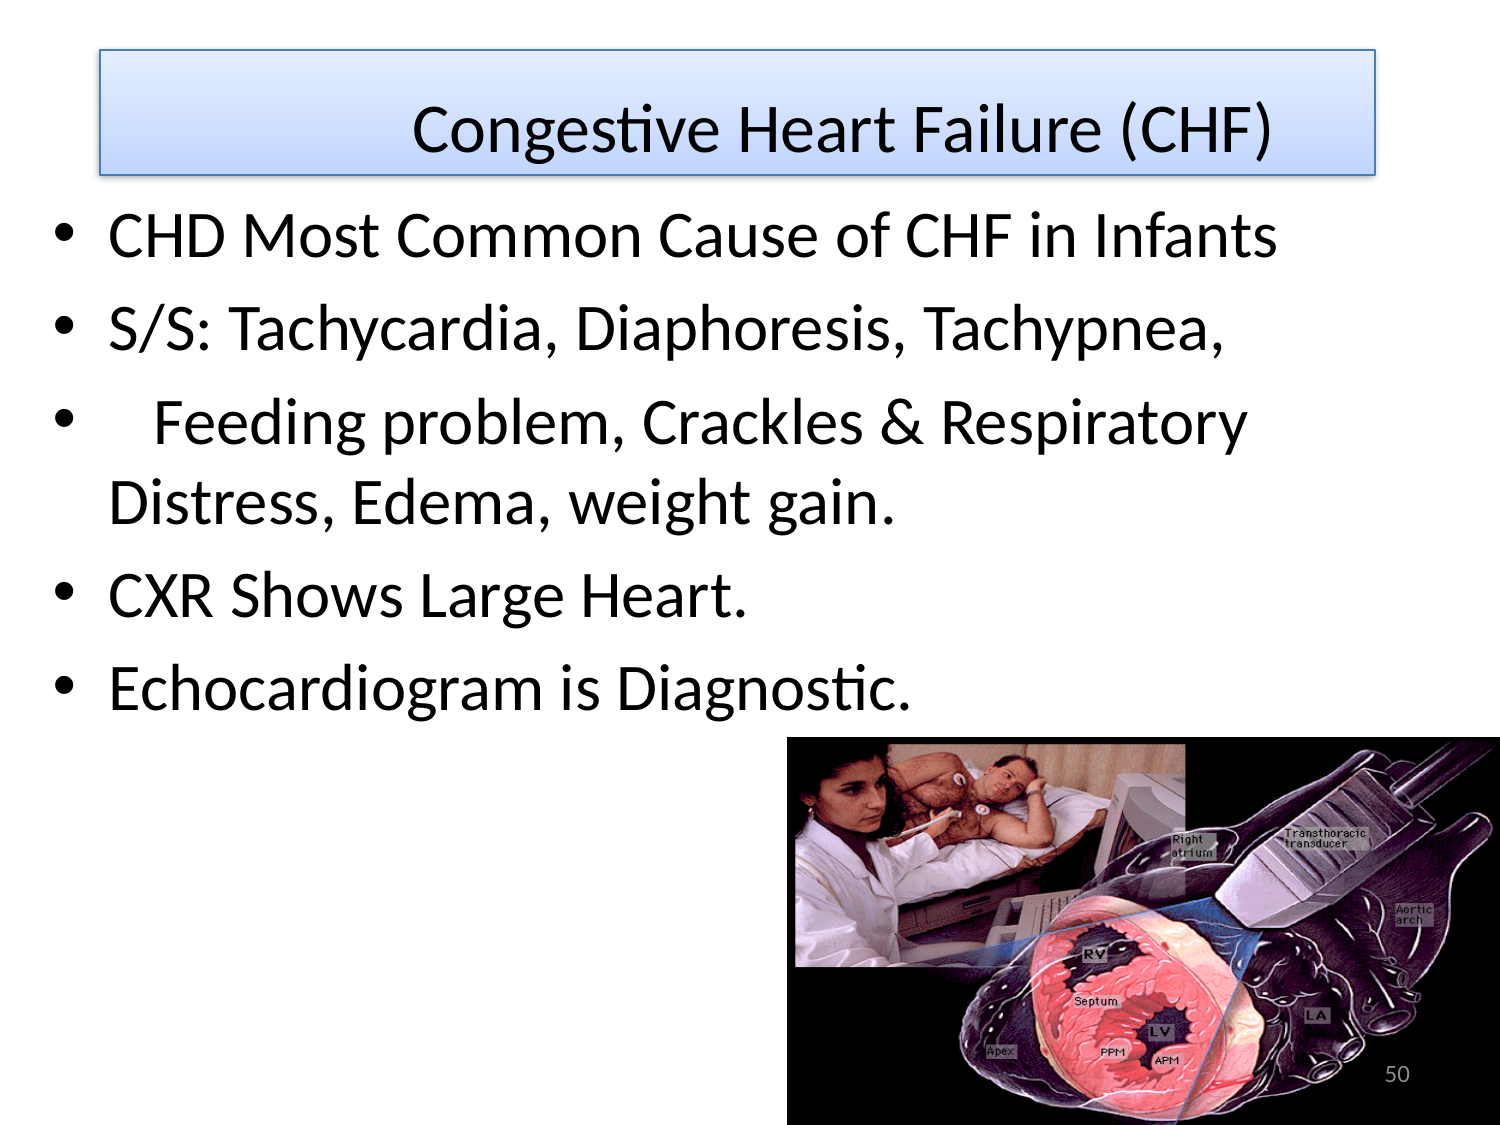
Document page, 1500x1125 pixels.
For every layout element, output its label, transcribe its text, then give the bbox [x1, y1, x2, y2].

list CHD Most Common Cause of CHF in Infants S/S: Tachycardia, Diaphoresis, Tachypnea, Feeding problem, Crackles & Respiratory Distress, Edema, weight gain. CXR Shows Large Heart. Echocardiogram is Diagnostic. [37, 90, 1412, 1125]
title Congestive Heart Failure (CHF) [99, 49, 1376, 176]
picture [787, 737, 1500, 1125]
